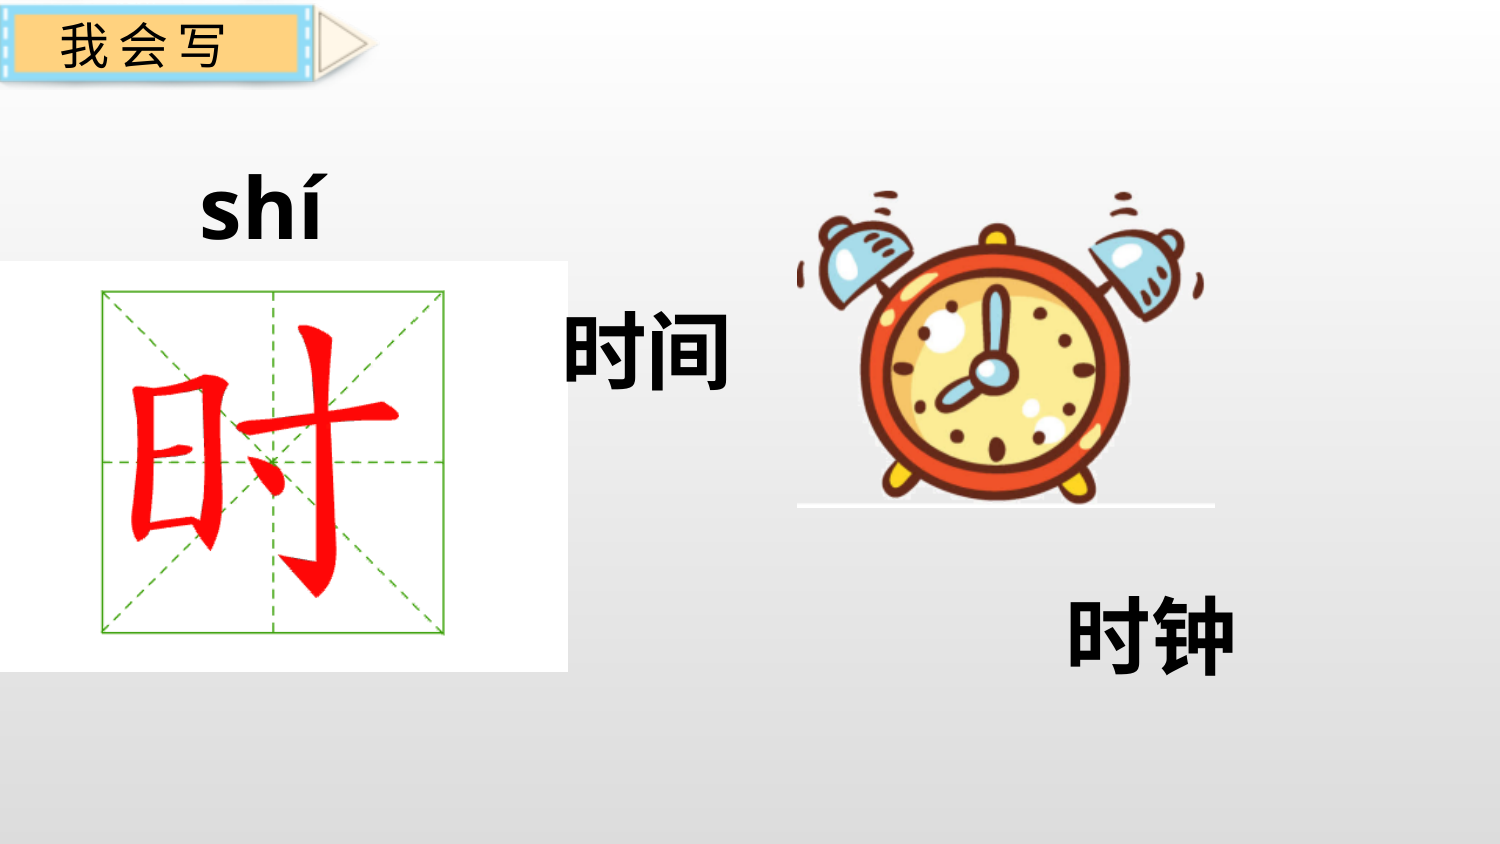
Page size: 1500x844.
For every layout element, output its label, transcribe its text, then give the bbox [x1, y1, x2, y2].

text_box shí [109, 148, 414, 261]
text_box 时钟 [1054, 577, 1249, 691]
picture [0, 261, 568, 672]
text_box 时间 [568, 292, 745, 407]
picture [797, 172, 1215, 508]
picture [0, 0, 386, 90]
